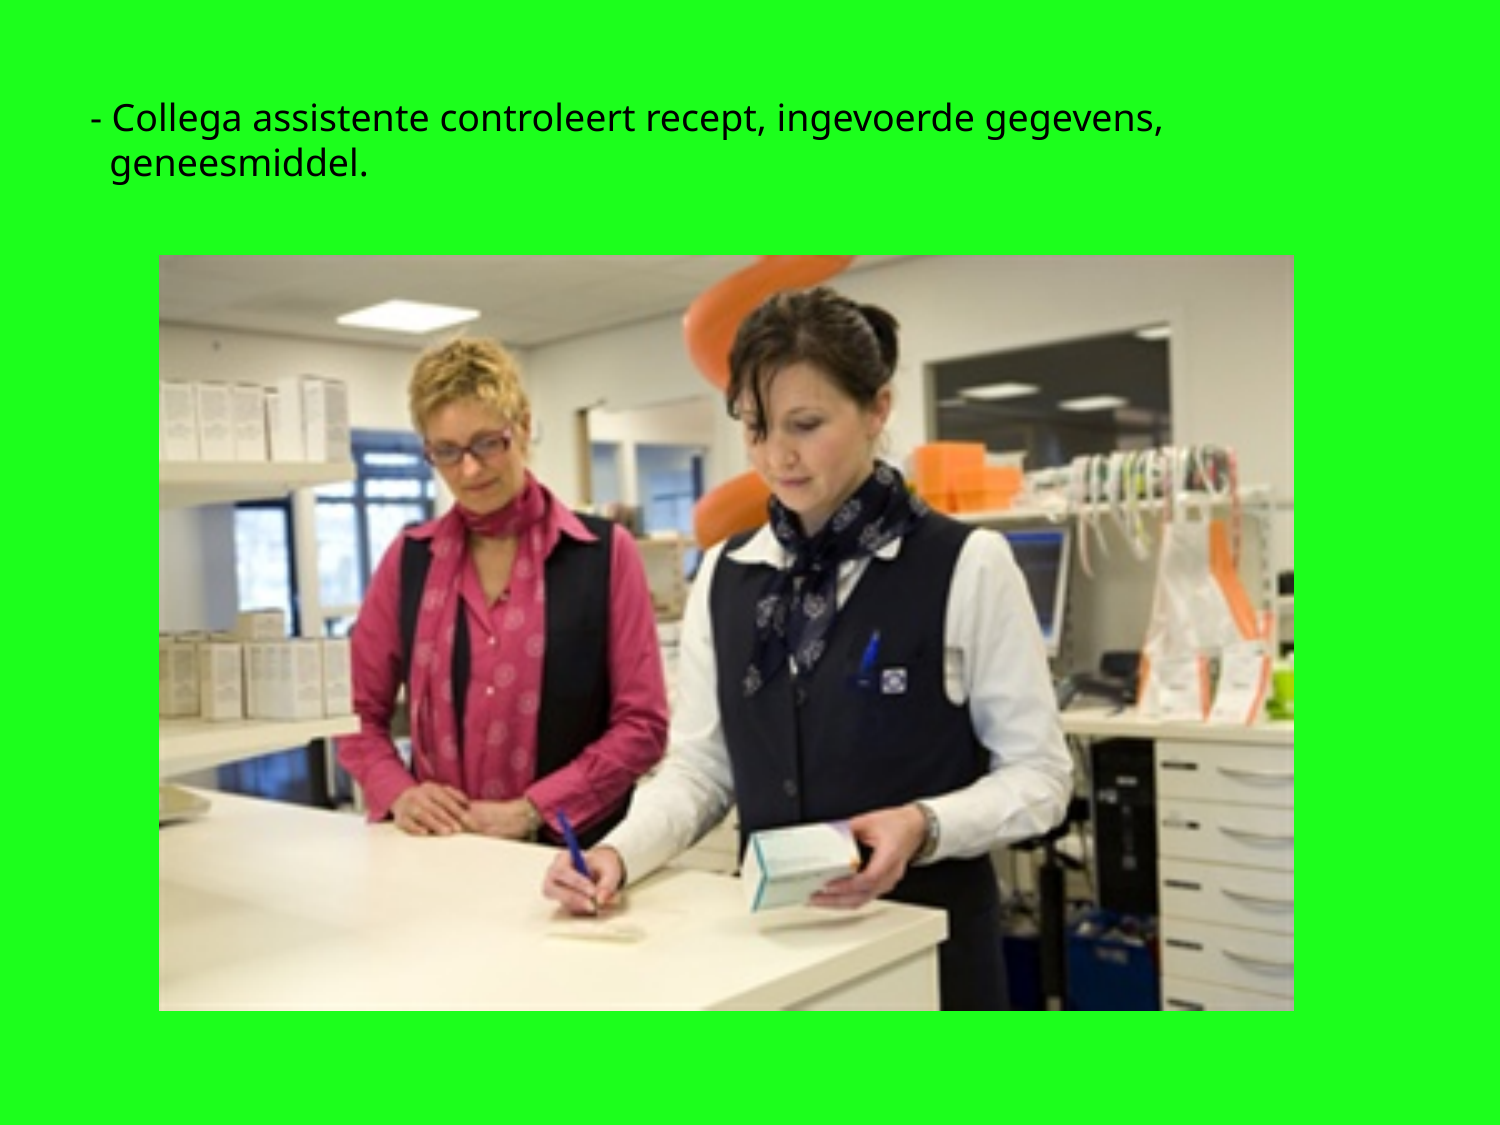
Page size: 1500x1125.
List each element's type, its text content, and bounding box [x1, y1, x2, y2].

title - Collega assistente controleert recept, ingevoerde gegevens, geneesmiddel. [75, 45, 1425, 233]
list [159, 255, 1294, 1011]
